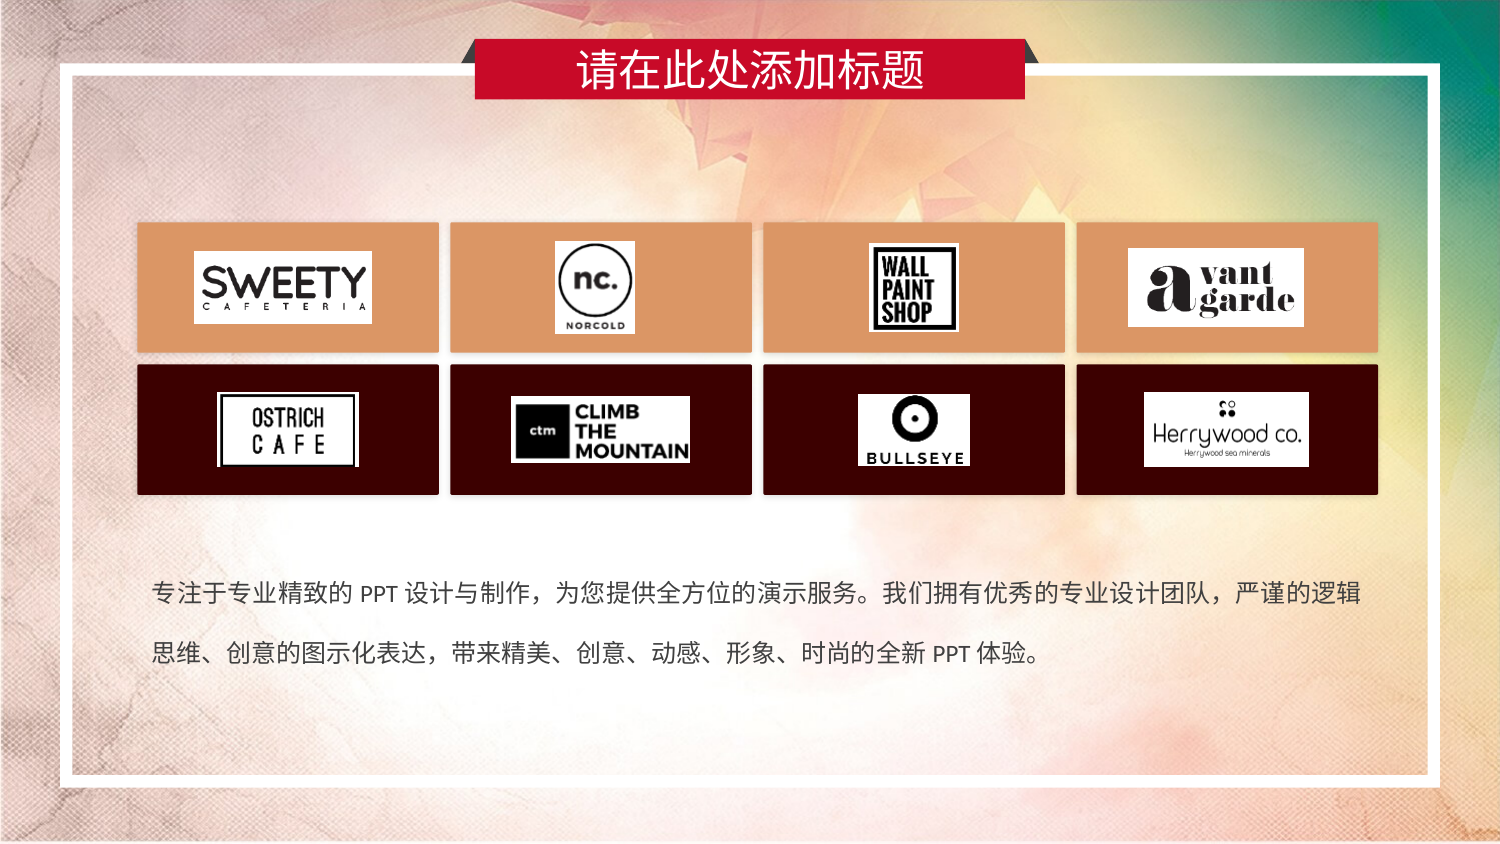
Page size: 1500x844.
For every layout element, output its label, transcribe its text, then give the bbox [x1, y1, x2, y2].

text_box [449, 221, 753, 354]
text_box [762, 363, 1067, 496]
text_box [459, 38, 474, 65]
text_box [1075, 221, 1380, 354]
text_box [136, 221, 440, 354]
text_box 专注于专业精致的PPT设计与制作，为您提供全方位的演示服务。我们拥有优秀的专业设计团队，严谨的逻辑思维、创意的图示化表达，带来精美、创意、动感、形象、时尚的全新PPT体验。 [137, 540, 1378, 675]
picture [0, 0, 1500, 844]
text_box [762, 221, 1067, 354]
text_box [136, 363, 440, 496]
text_box [1075, 363, 1380, 496]
text_box [59, 62, 1441, 789]
text_box [1026, 38, 1041, 65]
text_box 请在此处添加标题 [474, 38, 1025, 100]
text_box [449, 363, 753, 496]
